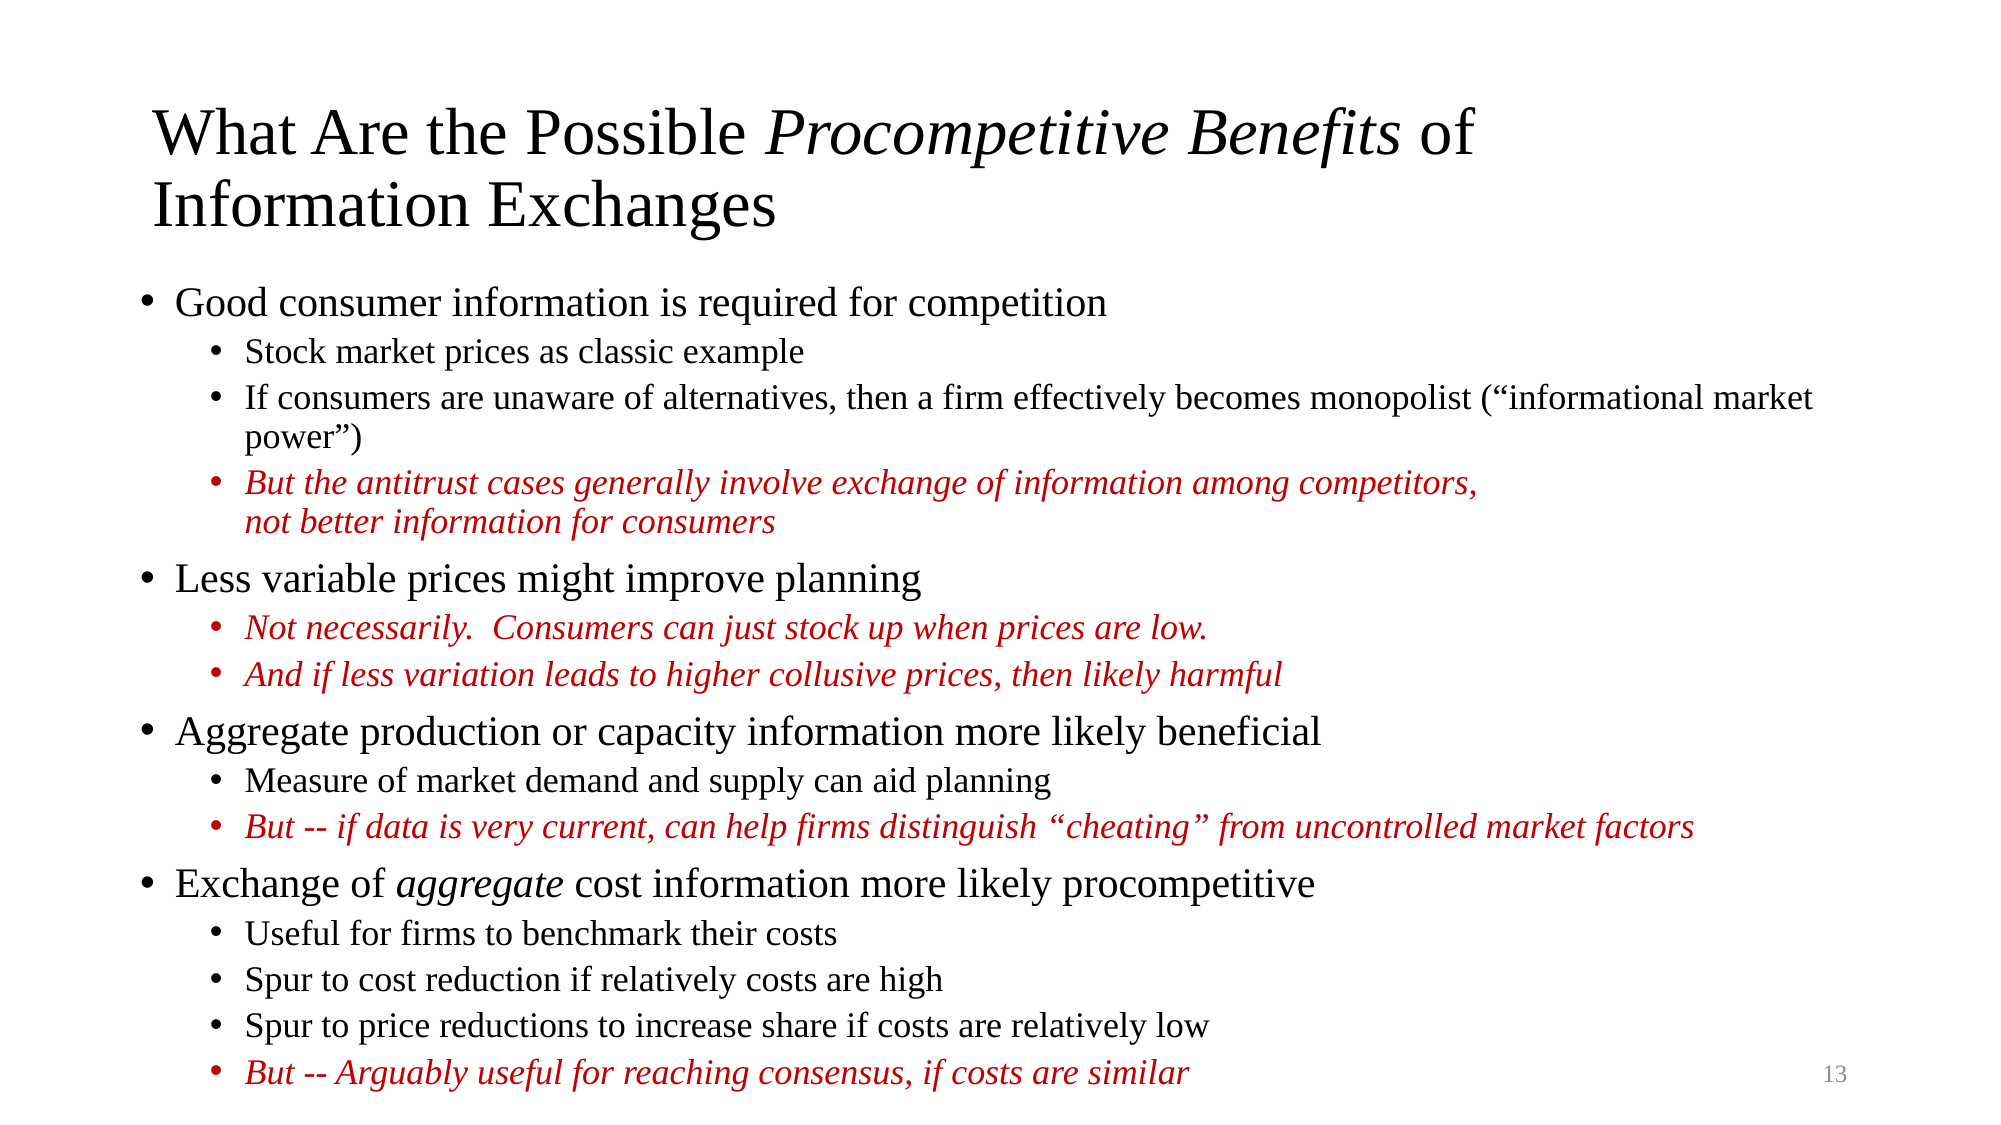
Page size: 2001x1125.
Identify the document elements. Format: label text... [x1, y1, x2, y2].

slide_number 13 [1412, 1042, 1863, 1103]
list Good consumer information is required for competition Stock market prices as classic example If consumers are unaware of alternatives, then a firm effectively becomes monopolist (“informational market power”) But the antitrust cases generally involve exchange of information among competitors, not better information for consumers Less variable prices might improve planning Not necessarily. Consumers can just stock up when prices are low. And if less variation leads to higher collusive prices, then likely harmful Aggregate production or capacity information more likely beneficial Measure of market demand and supply can aid planning But -- if data is very current, can help firms distinguish “cheating” from uncontrolled market factors Exchange of aggregate cost information more likely procompetitive Useful for firms to benchmark their costs Spur to cost reduction if relatively costs are high Spur to price reductions to increase share if costs are relatively low But -- Arguably useful for reaching consensus, if costs are similar [125, 272, 1850, 1106]
title What Are the Possible Procompetitive Benefits of Information Exchanges [137, 59, 1863, 278]
